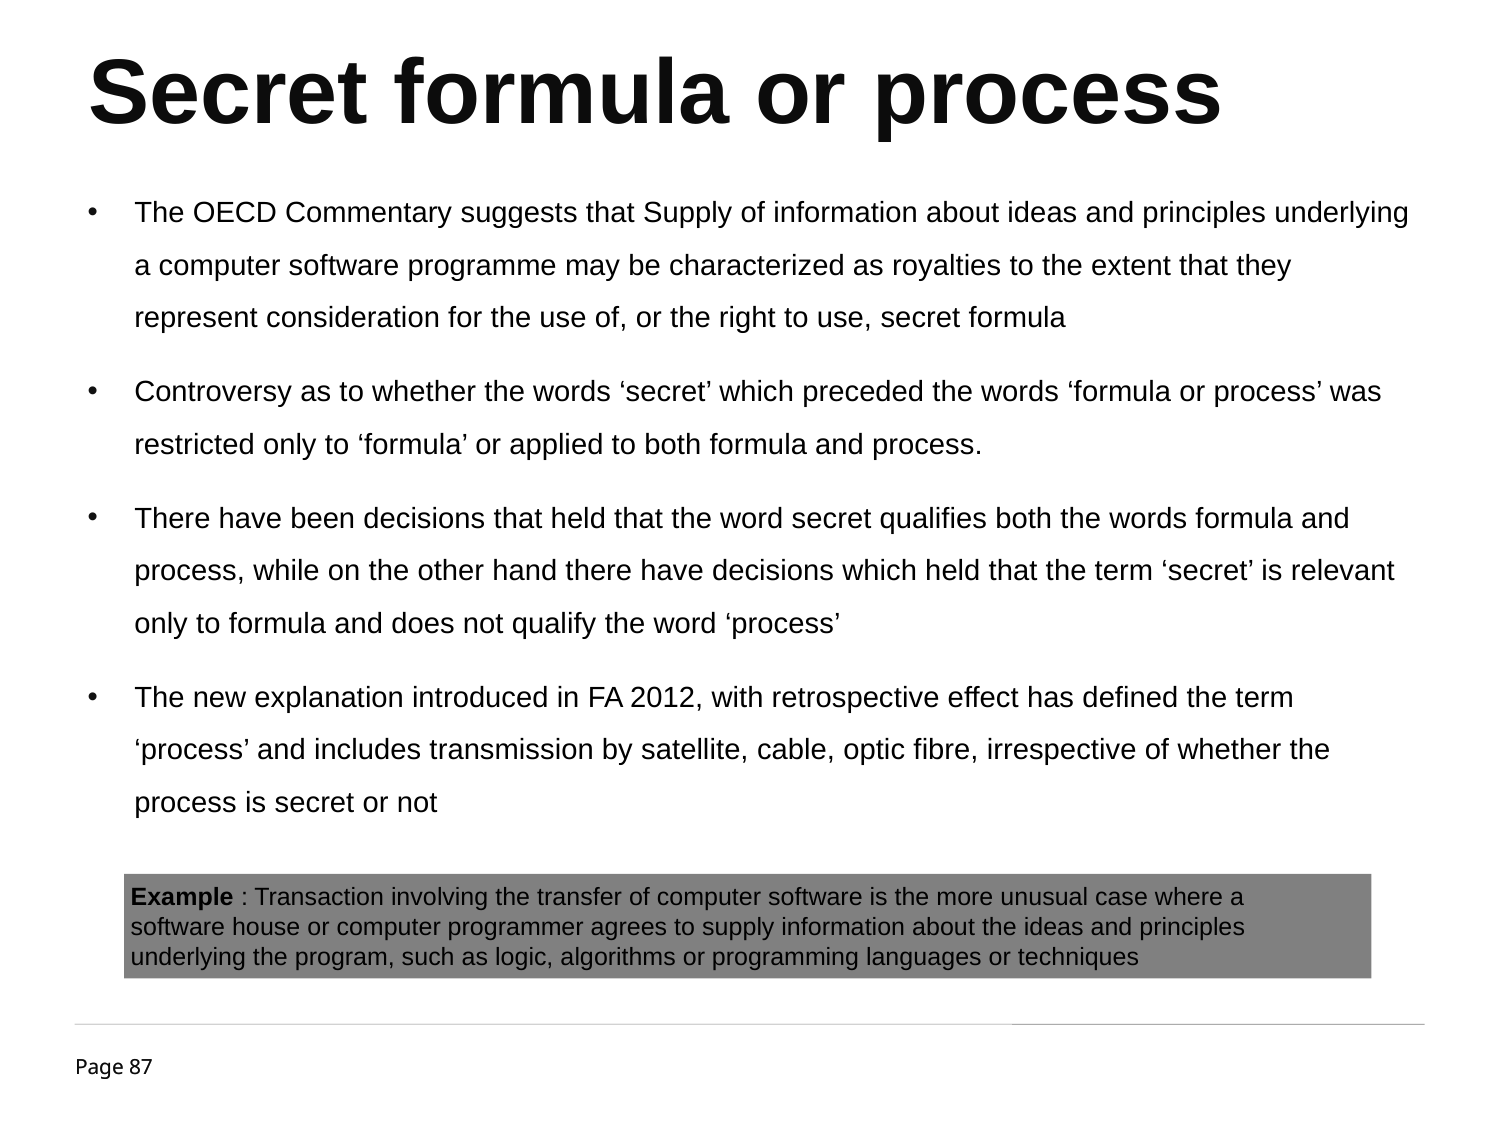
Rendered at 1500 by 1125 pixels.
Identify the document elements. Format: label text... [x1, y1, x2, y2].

text_box The OECD Commentary suggests that Supply of information about ideas and principles underlying a computer software programme may be characterized as royalties to the extent that they represent consideration for the use of, or the right to use, secret formula Controversy as to whether the words ‘secret’ which preceded the words ‘formula or process’ was restricted only to ‘formula’ or applied to both formula and process. There have been decisions that held that the word secret qualifies both the words formula and process, while on the other hand there have decisions which held that the term ‘secret’ is relevant only to formula and does not qualify the word ‘process’ The new explanation introduced in FA 2012, with retrospective effect has defined the term ‘process’ and includes transmission by satellite, cable, optic fibre, irrespective of whether the process is secret or not [62, 169, 1425, 927]
text_box Secret formula or process [74, 42, 1425, 175]
text_box Example : Transaction involving the transfer of computer software is the more unusual case where a software house or computer programmer agrees to supply information about the ideas and principles underlying the program, such as logic, algorithms or programming languages or techniques [124, 873, 1372, 979]
